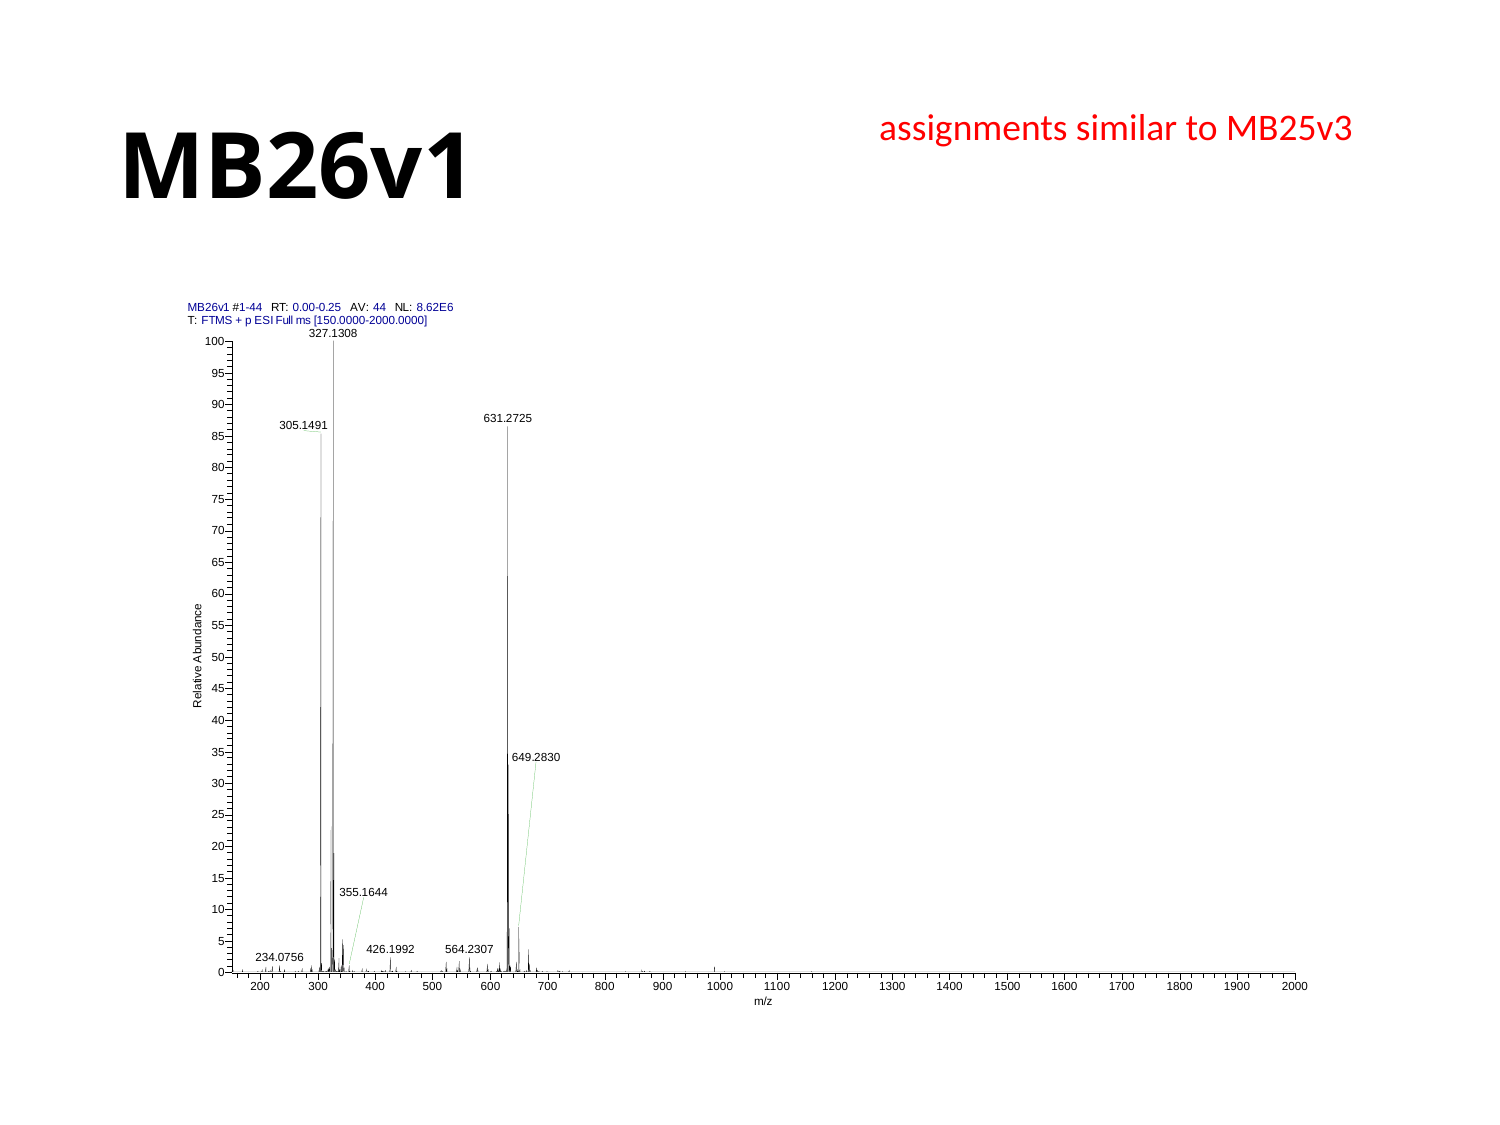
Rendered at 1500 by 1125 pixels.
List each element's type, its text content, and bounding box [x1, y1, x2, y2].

title MB26v1 [103, 59, 1397, 278]
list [186, 299, 1314, 1014]
text_box assignments similar to MB25v3 [864, 95, 1368, 156]
